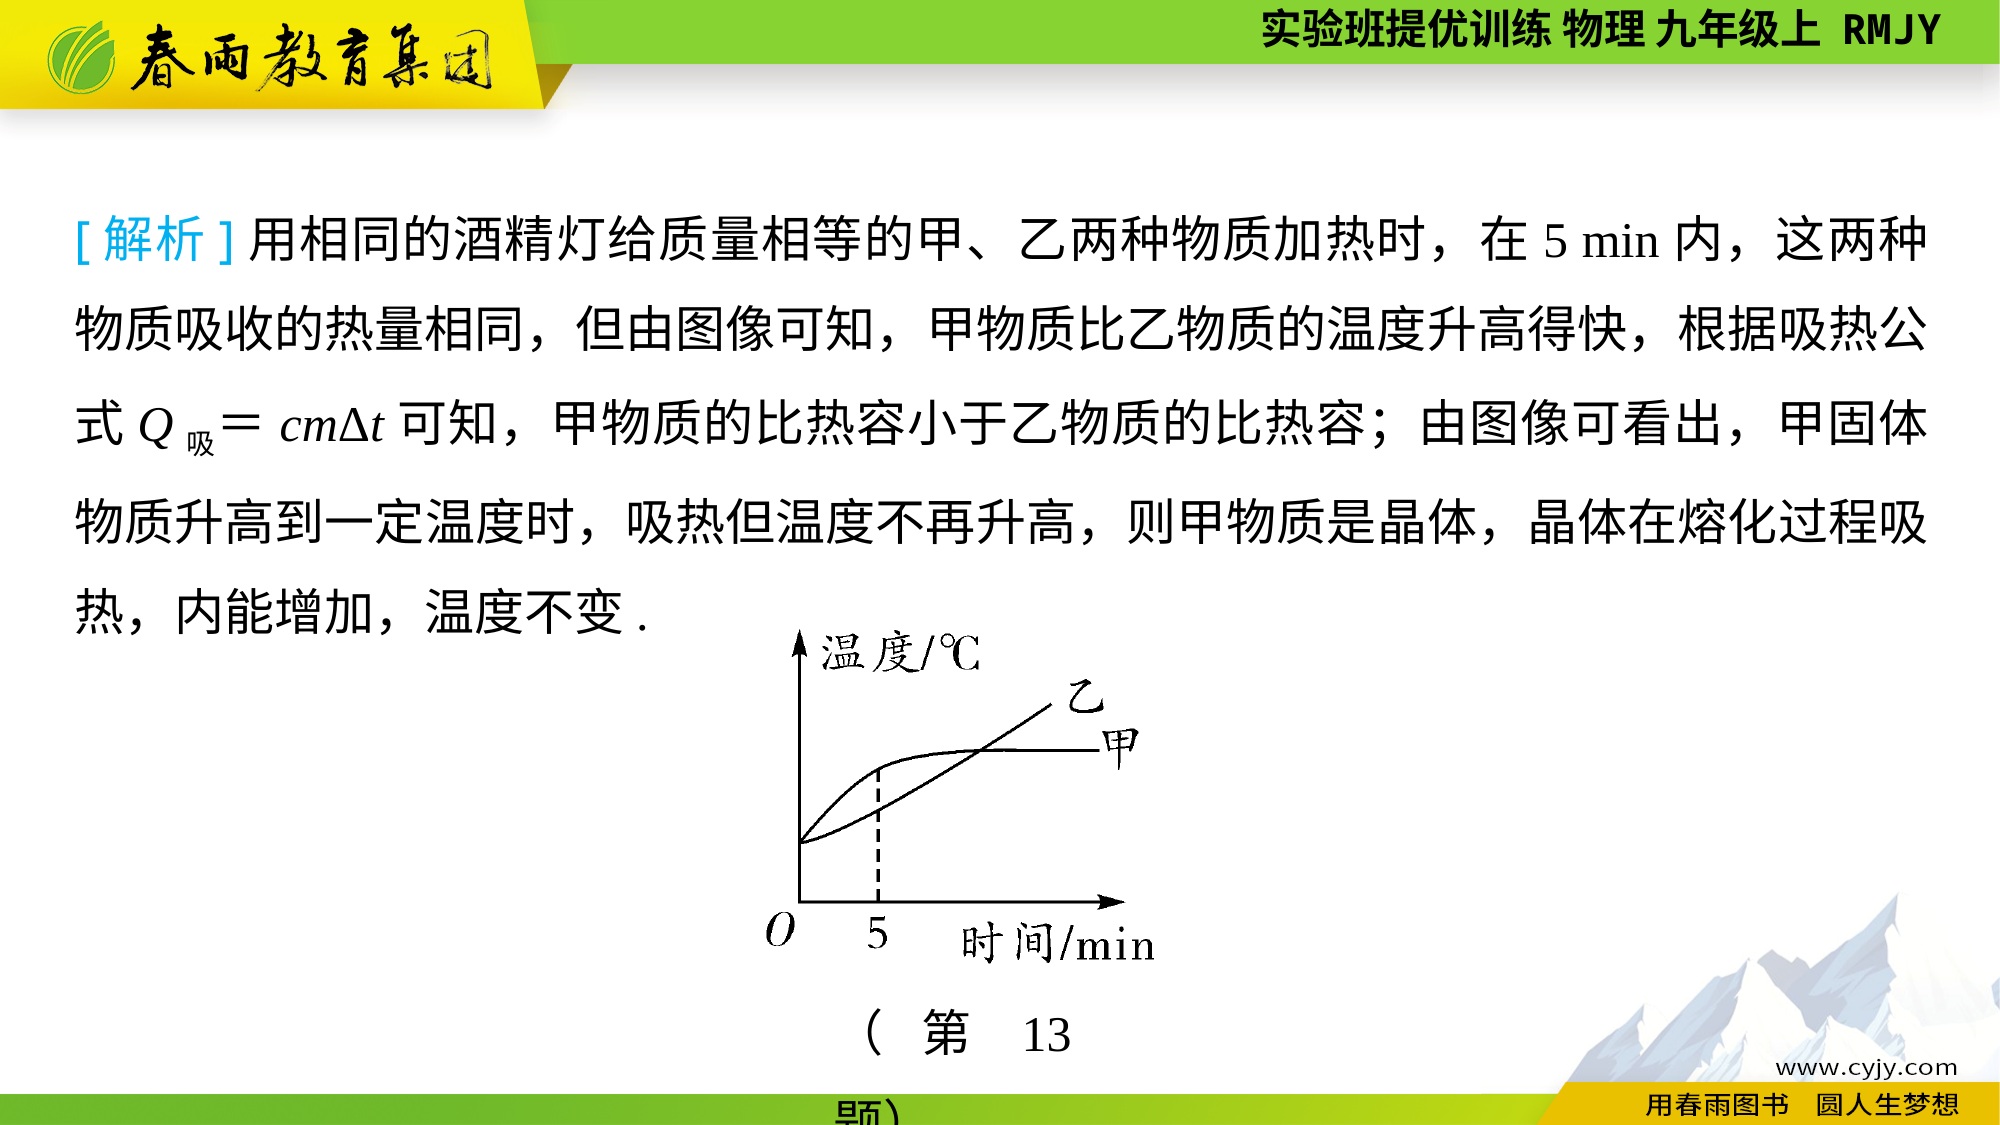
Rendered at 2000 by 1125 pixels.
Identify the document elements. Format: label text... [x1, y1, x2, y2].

list [解析]用相同的酒精灯给质量相等的甲、乙两种物质加热时，在5 min内，这两种物质吸收的热量相同，但由图像可知，甲物质比乙物质的温度升高得快，根据吸热公式Q吸＝cmΔt可知，甲物质的比热容小于乙物质的比热容；由图像可看出，甲固体物质升高到一定温度时，吸热但温度不再升高，则甲物质是晶体，晶体在熔化过程吸热，内能增加，温度不变. [59, 170, 1944, 629]
picture [0, 0, 2000, 1125]
text_box （第13题） [818, 974, 1099, 1069]
